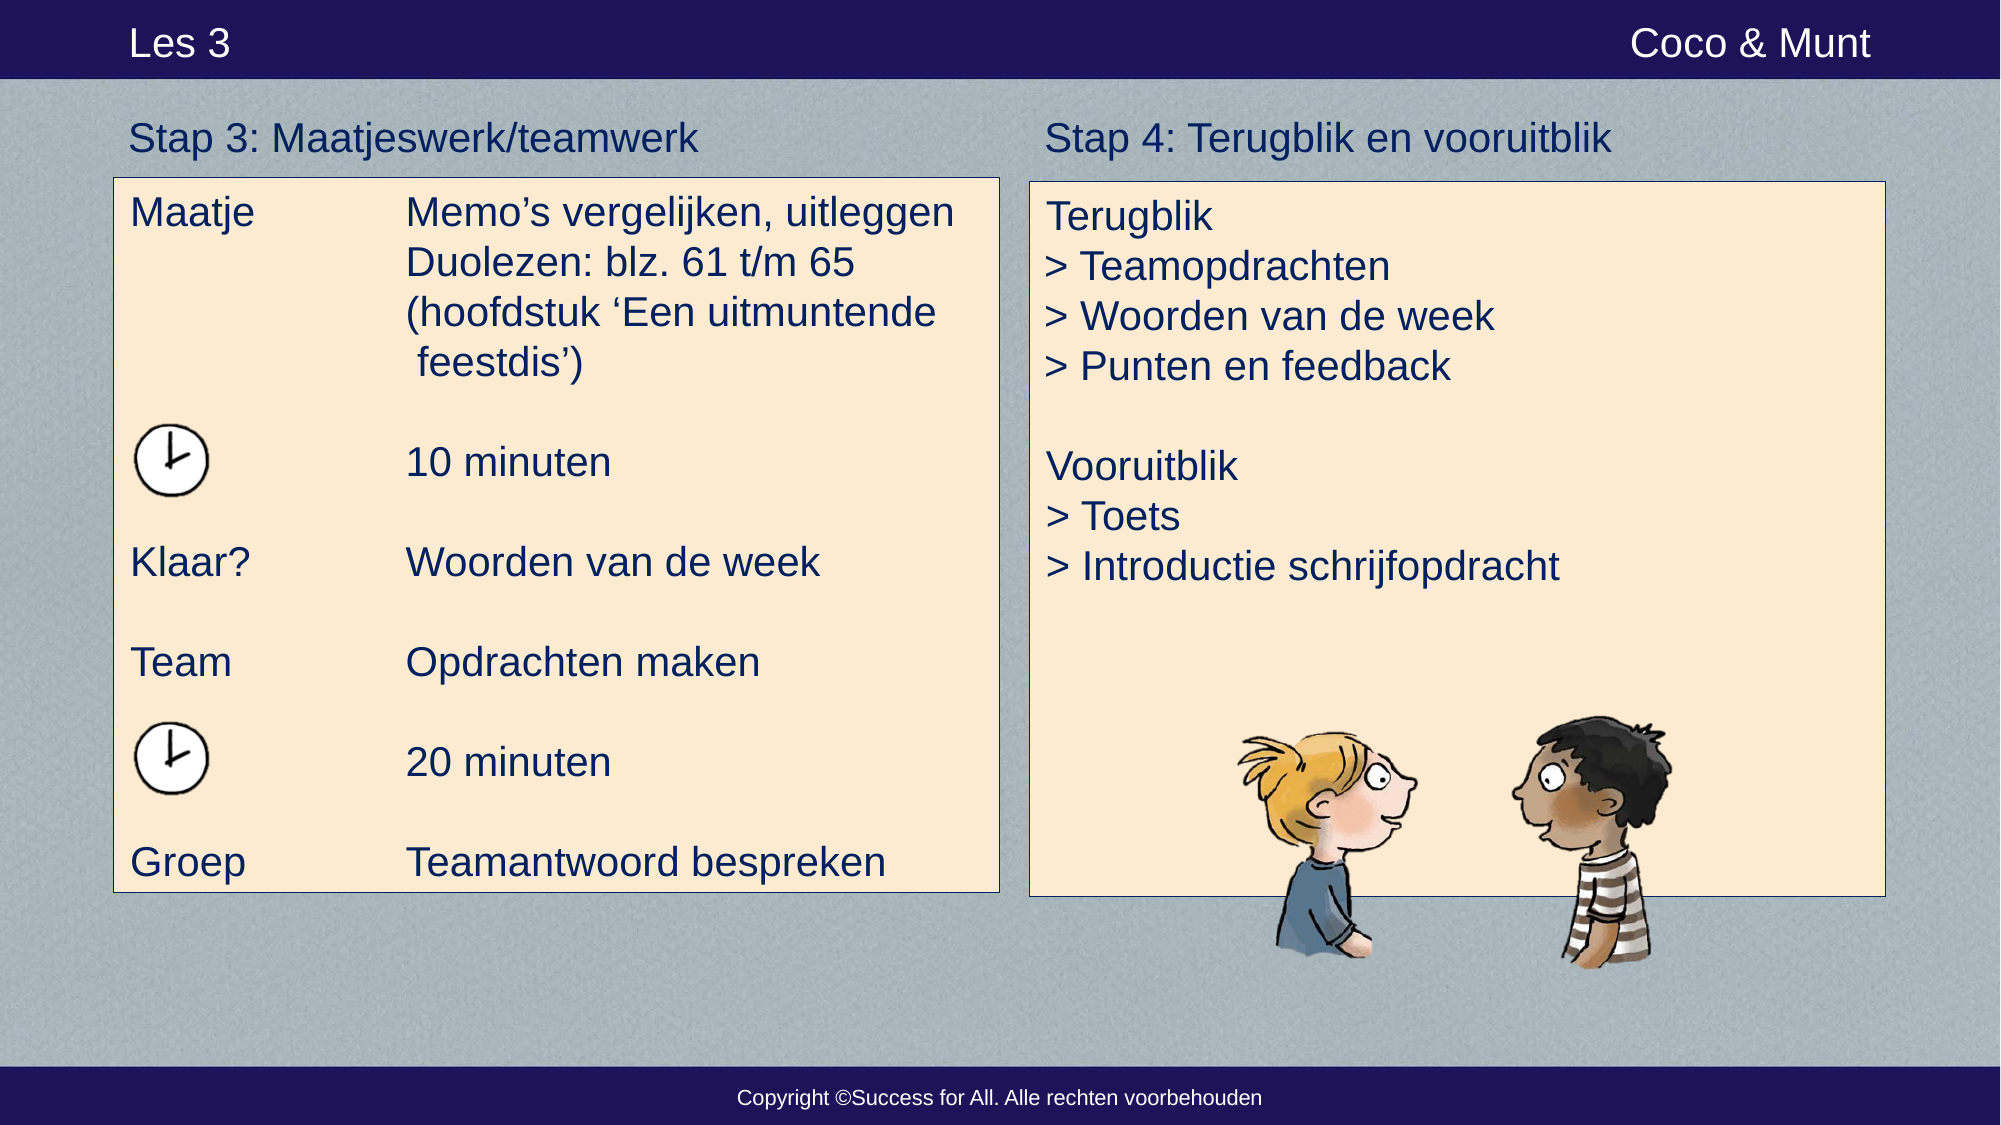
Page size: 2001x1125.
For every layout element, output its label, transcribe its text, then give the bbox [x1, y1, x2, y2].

text_box Terugblik > Teamopdrachten > Woorden van de week > Punten en feedback Vooruitblik > Toets > Introductie schrijfopdracht [1029, 181, 1886, 897]
text_box Maatje Memo’s vergelijken, uitleggen Duolezen: blz. 61 t/m 65 (hoofdstuk ‘Een uitmuntende feestdis’) 10 minuten Klaar? Woorden van de week Team Opdrachten maken 20 minuten Groep Teamantwoord bespreken [113, 177, 1000, 893]
text_box Coco & Munt [999, 8, 1886, 73]
text_box Stap 4: Terugblik en vooruitblik [1029, 103, 1822, 169]
text_box Les 3 [114, 8, 354, 73]
text_box Stap 3: Maatjeswerk/teamwerk [113, 103, 906, 169]
text_box Copyright ©Success for All. Alle rechten voorbehouden [0, 1076, 2000, 1125]
picture [0, 0, 2001, 1125]
